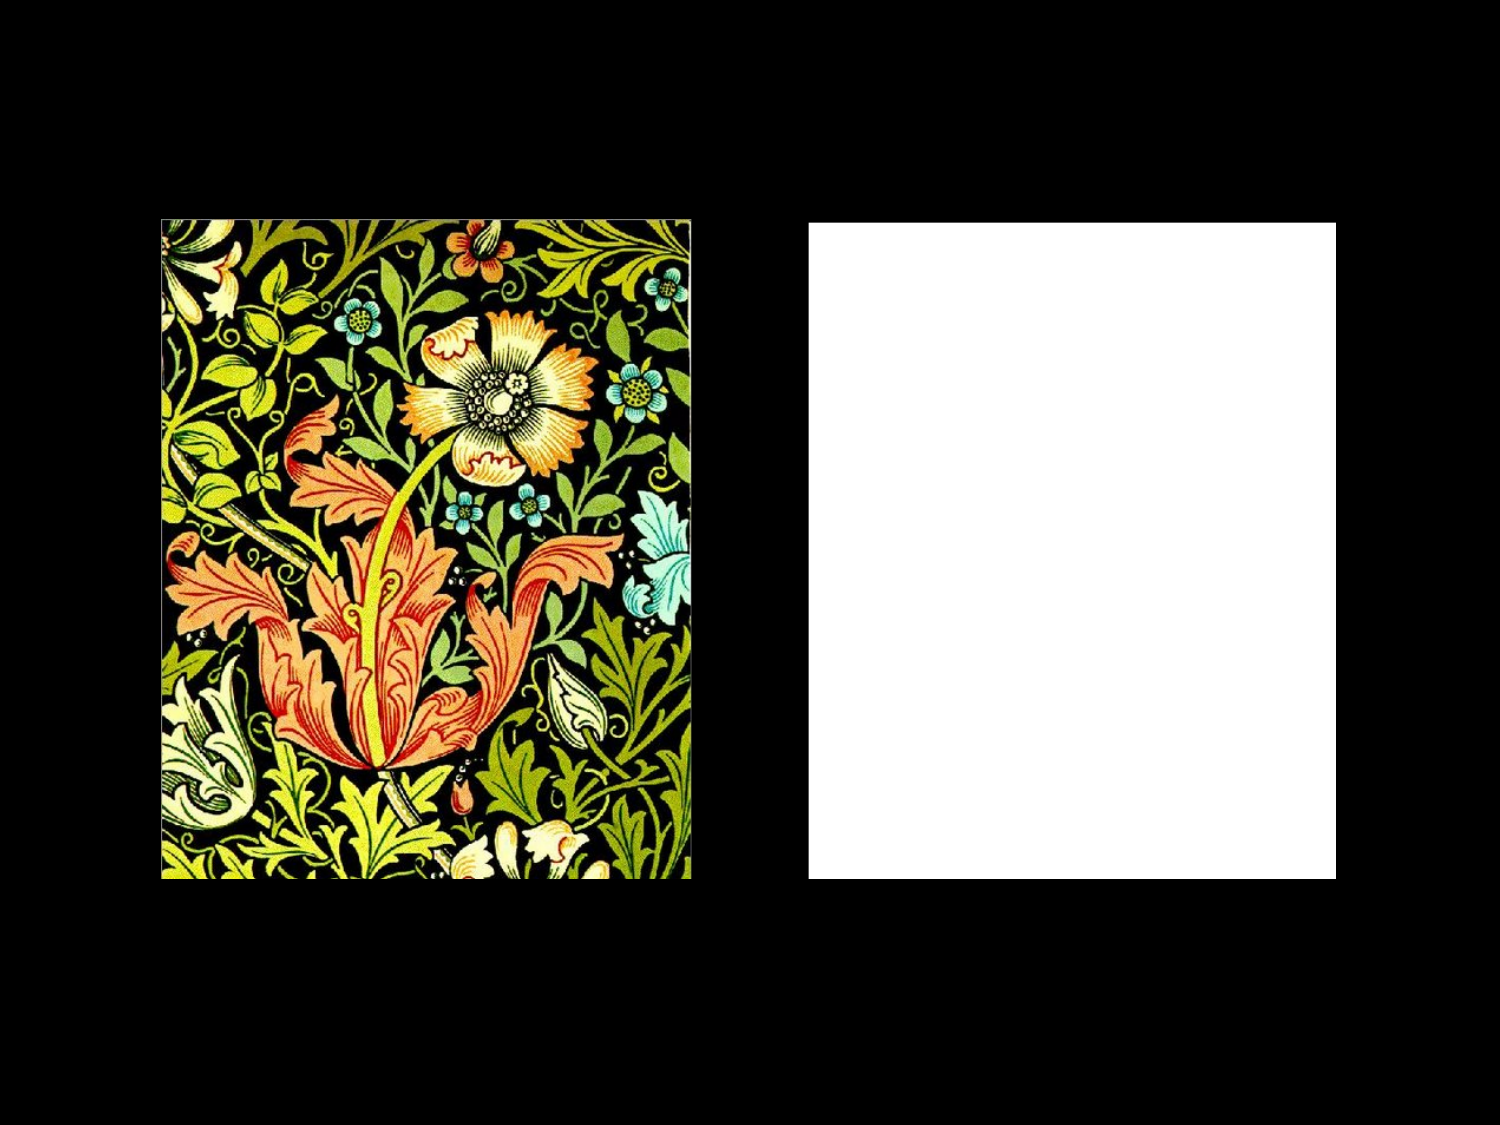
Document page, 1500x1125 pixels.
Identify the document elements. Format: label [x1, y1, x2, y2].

picture [160, 219, 692, 880]
text_box [806, 221, 1338, 881]
